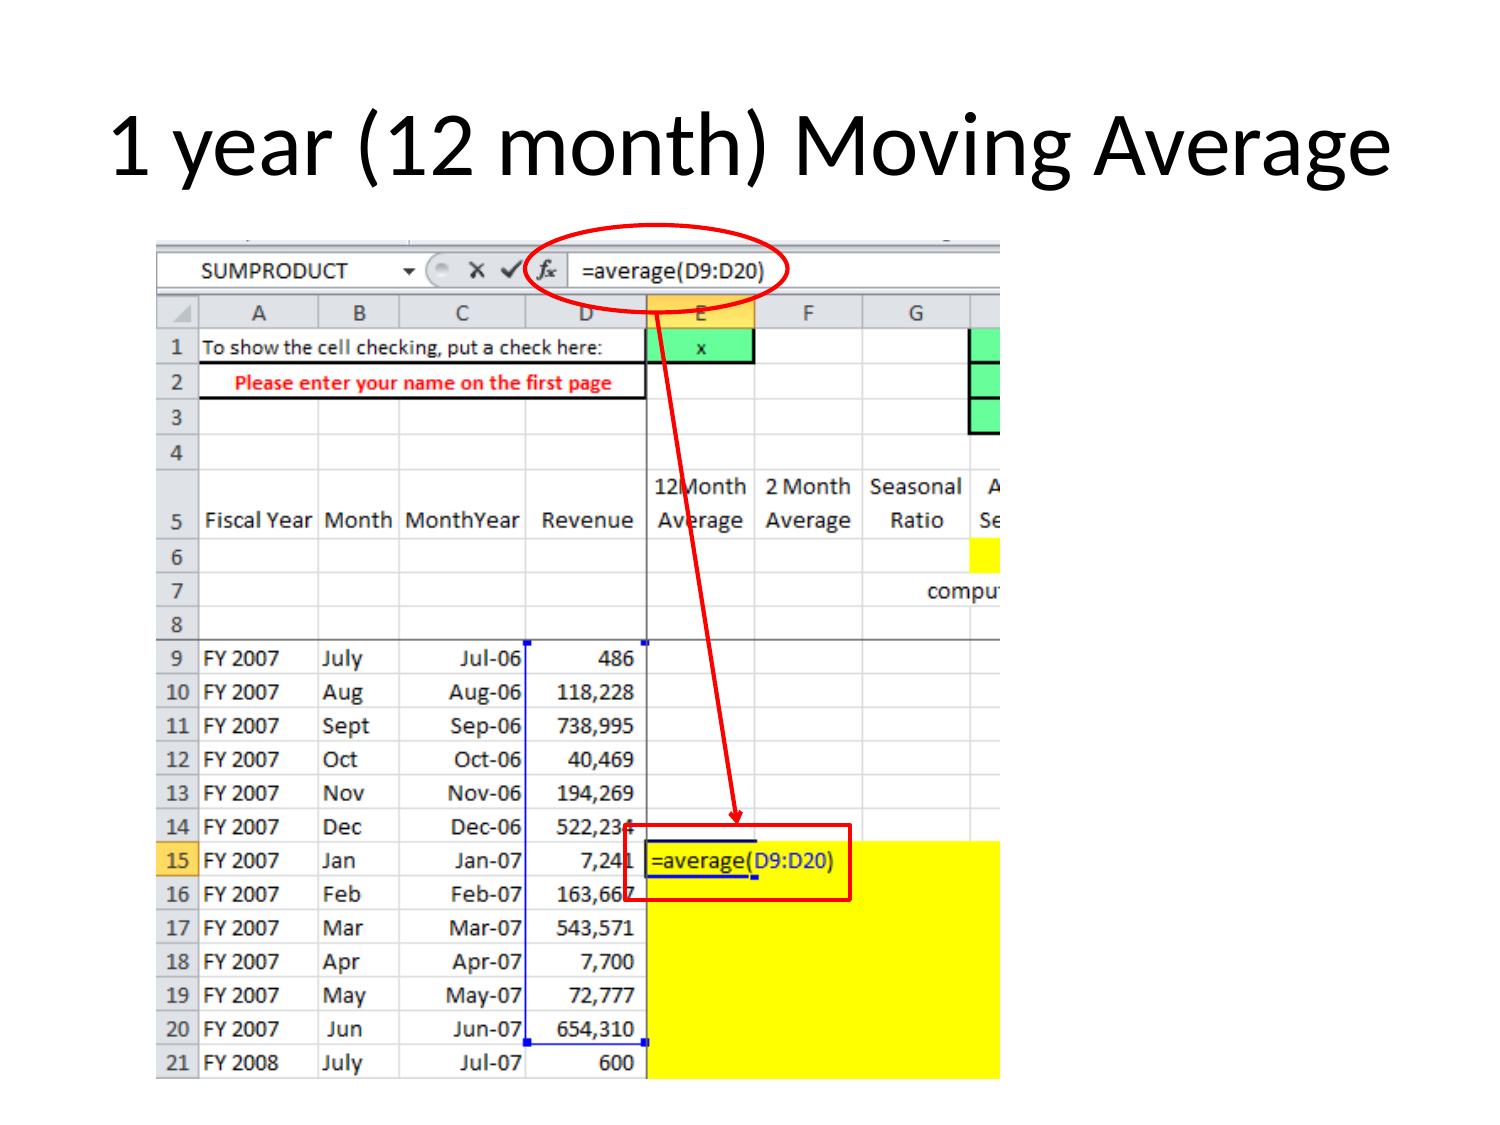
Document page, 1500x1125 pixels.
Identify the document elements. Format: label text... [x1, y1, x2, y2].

text_box [556, 222, 756, 238]
title 1 year (12 month) Moving Average [75, 45, 1425, 233]
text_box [655, 312, 738, 826]
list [155, 239, 1001, 1079]
